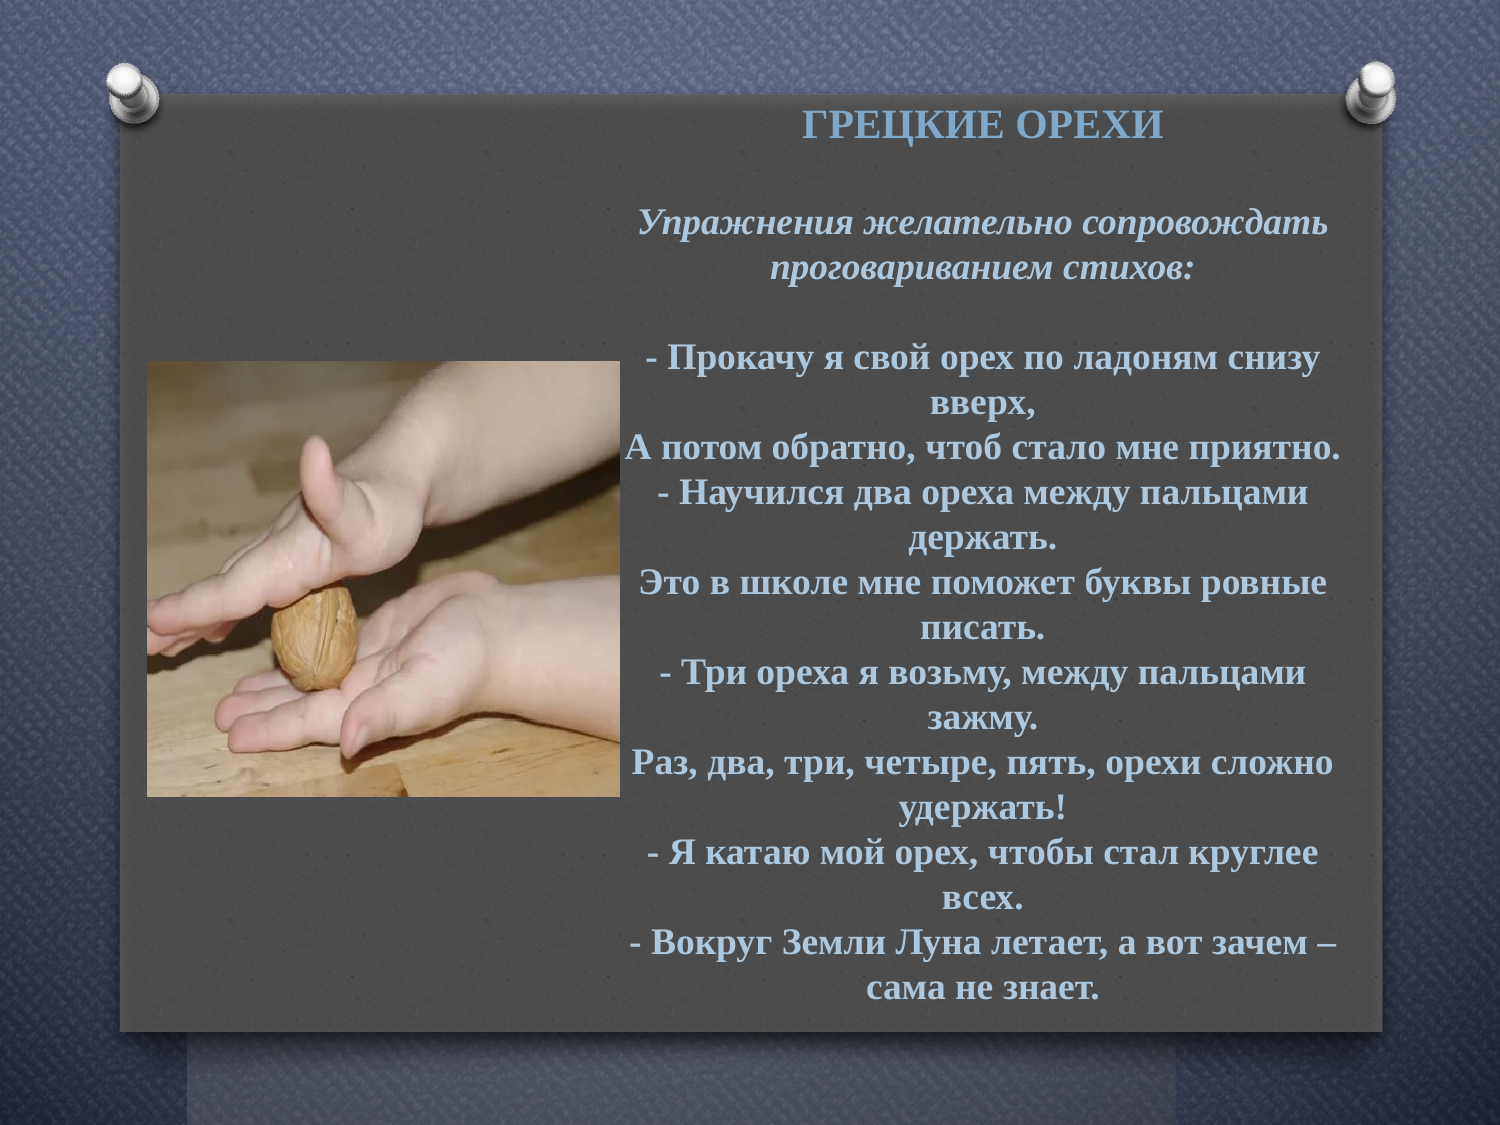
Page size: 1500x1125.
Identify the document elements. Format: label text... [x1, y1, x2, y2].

title ГРЕЦКИЕ ОРЕХИ Упражнения желательно сопровождать проговариванием стихов: - Прокачу я свой орех по ладоням снизу вверх, А потом обратно, чтоб стало мне приятно. - Научился два ореха между пальцами держать. Это в школе мне поможет буквы ровные писать. - Три ореха я возьму, между пальцами зажму. Раз, два, три, четыре, пять, орехи сложно удержать! - Я катаю мой орех, чтобы стал круглее всех. - Вокруг Земли Луна летает, а вот зачем – сама не знает. [596, 113, 1370, 1035]
picture [1317, 35, 1439, 149]
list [147, 361, 621, 797]
picture [75, 29, 198, 153]
